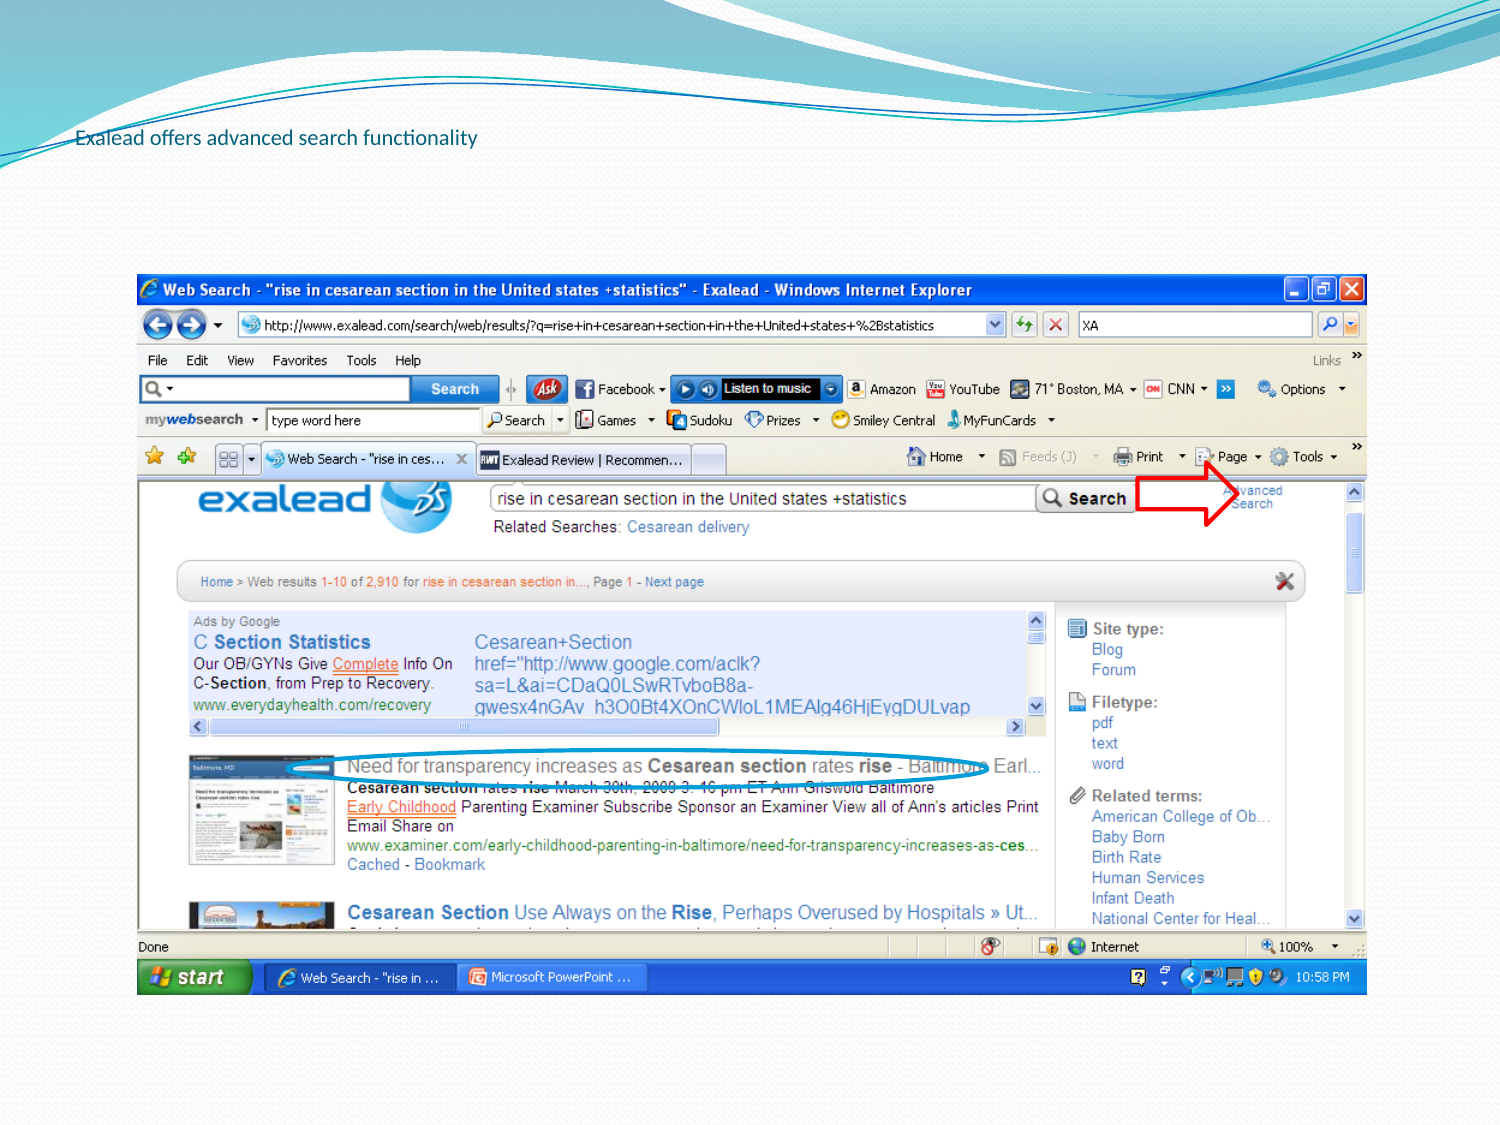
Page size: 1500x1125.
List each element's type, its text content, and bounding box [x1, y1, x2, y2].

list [137, 274, 1367, 996]
title Exalead offers advanced search functionality [75, 50, 1425, 150]
